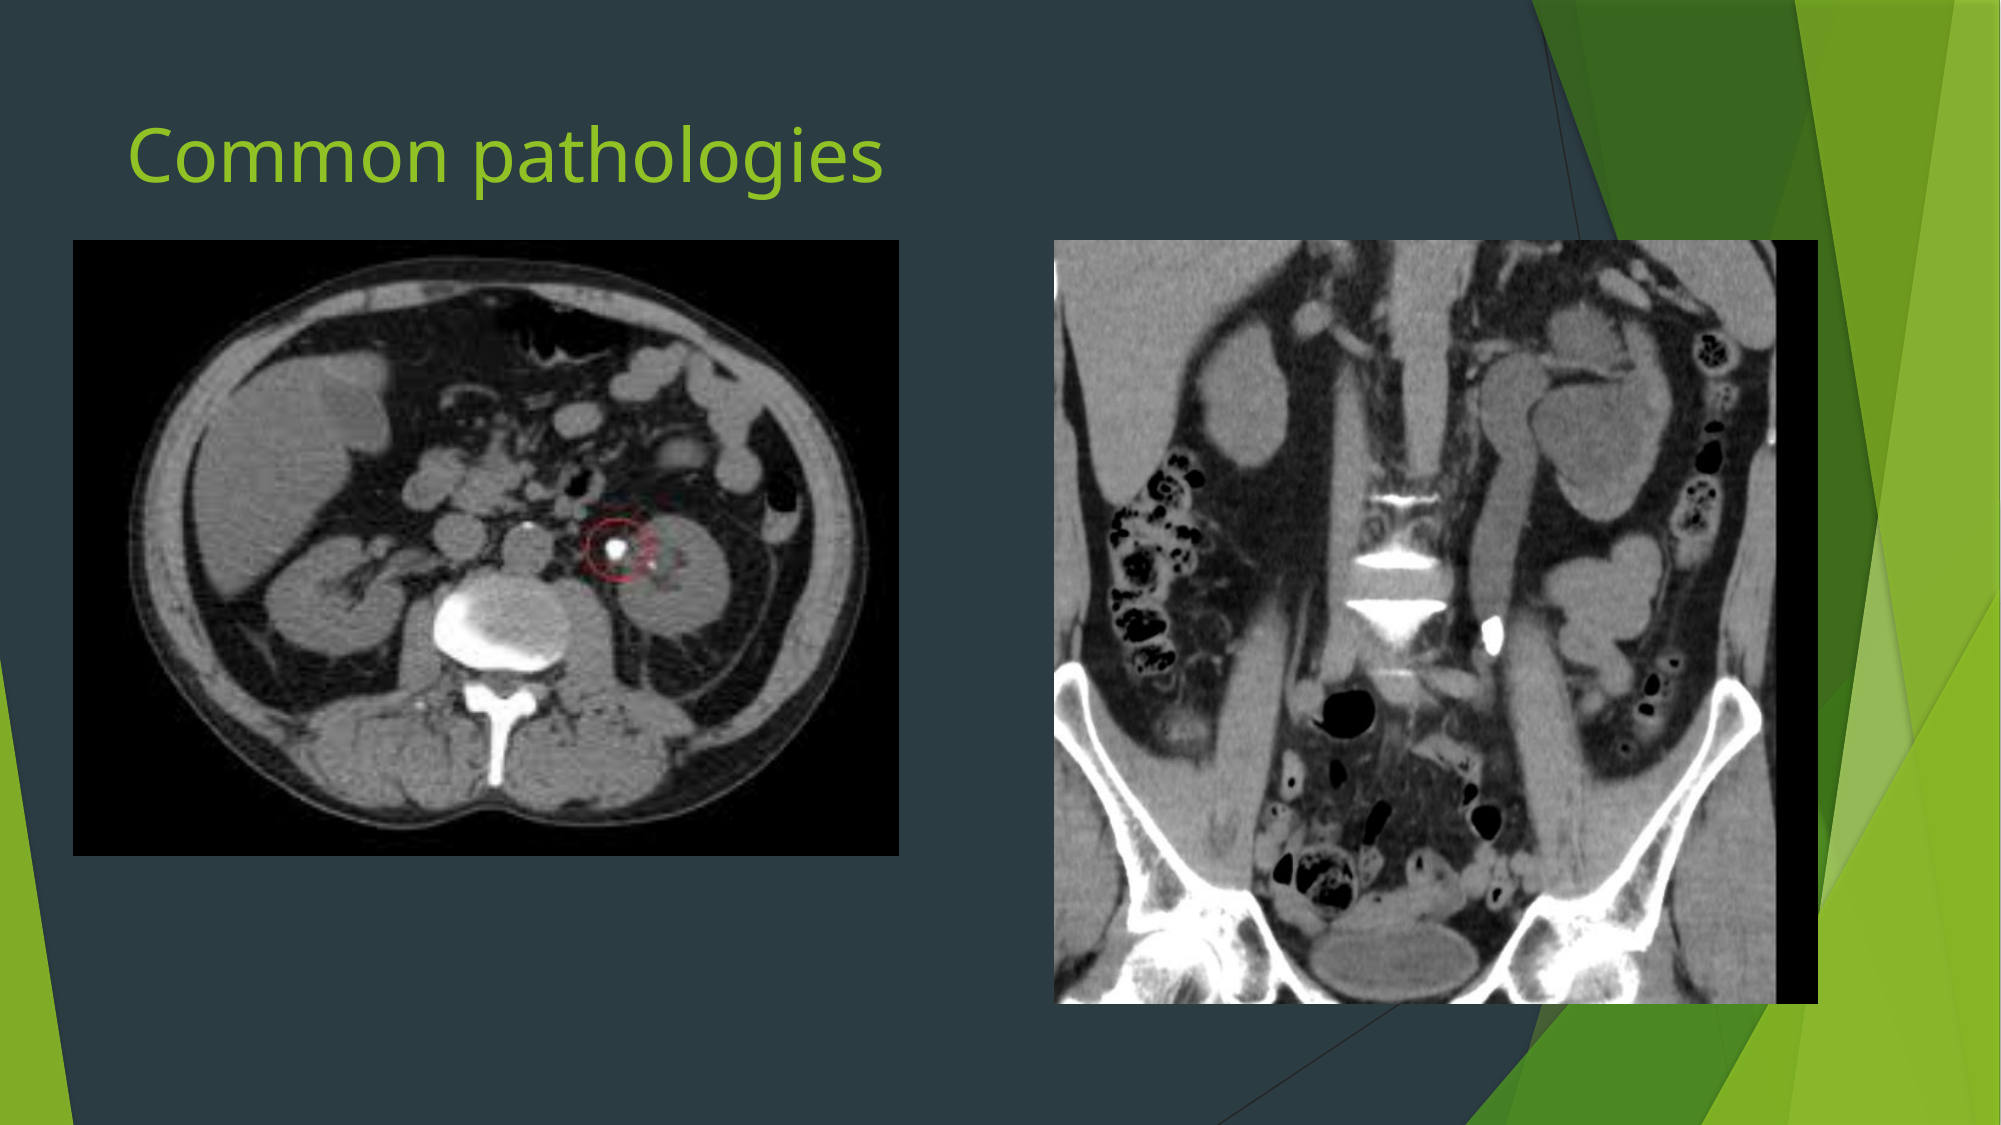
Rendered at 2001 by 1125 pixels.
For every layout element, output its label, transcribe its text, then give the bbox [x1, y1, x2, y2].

title Common pathologies [111, 99, 1522, 317]
picture [1053, 239, 1819, 1005]
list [73, 239, 899, 857]
